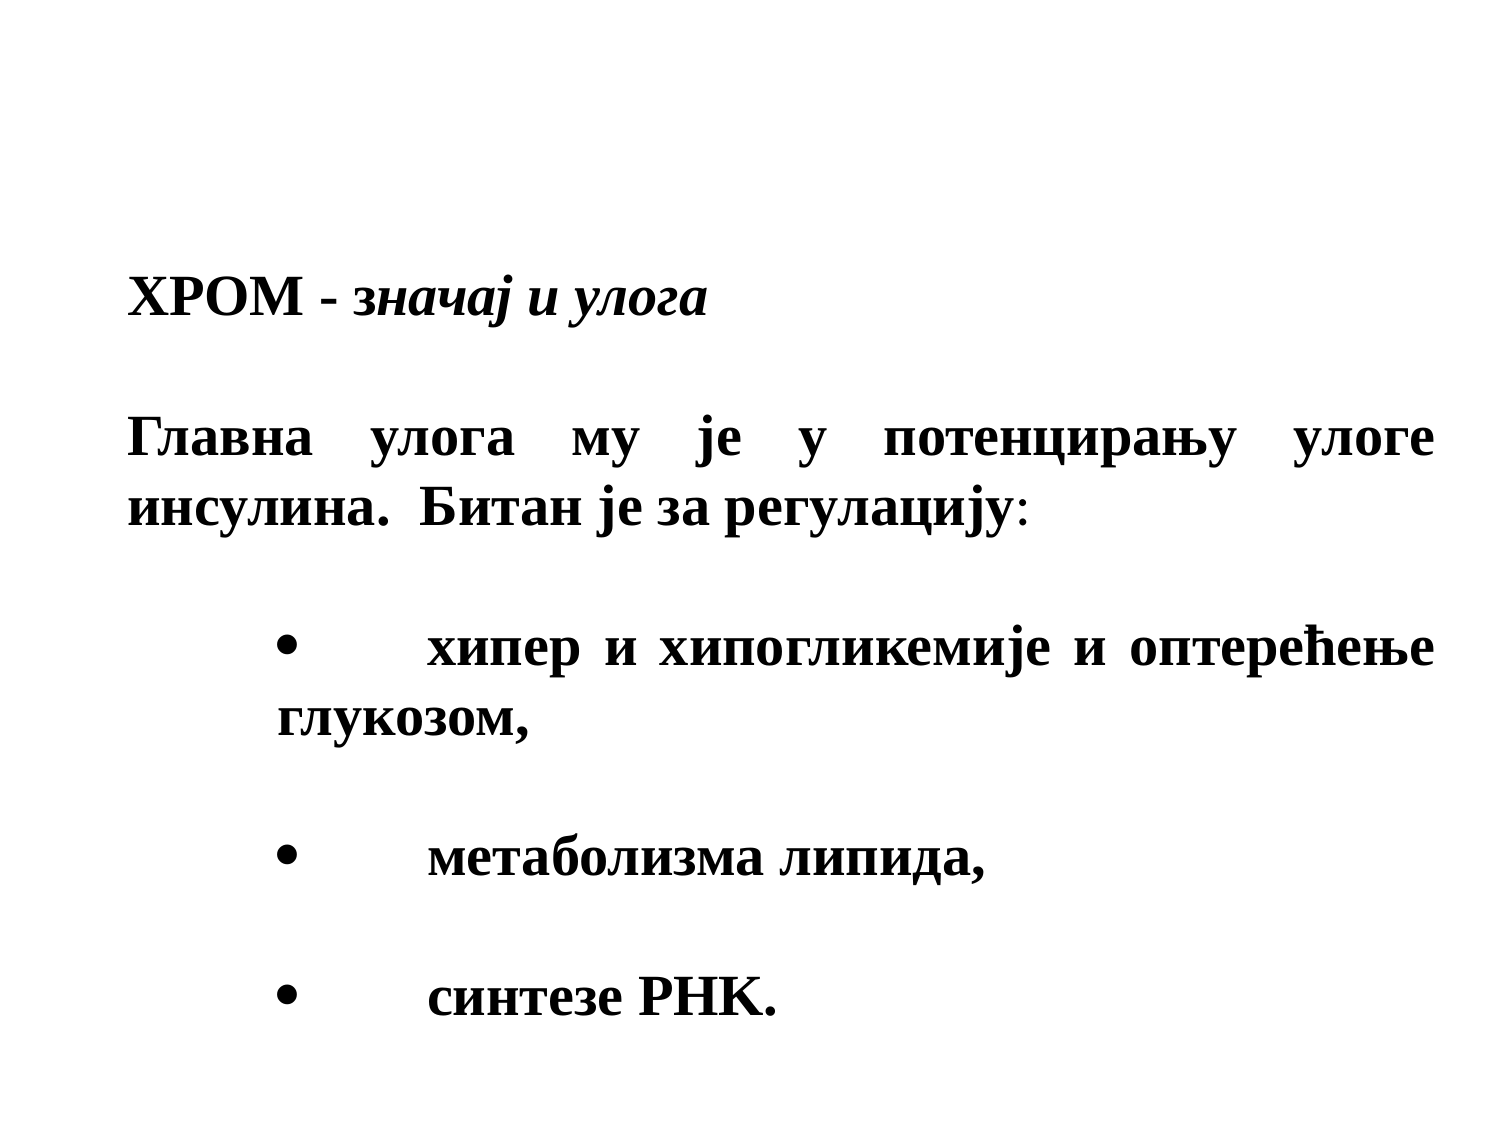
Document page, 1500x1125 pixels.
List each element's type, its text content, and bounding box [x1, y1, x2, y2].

text_box ХРОМ - значај и улога Главна улога му је у потенцирању улоге инсулина. Битан је за регулацију: · хипер и хипогликемије и оптерећење глукозом, · метаболизма липида, · синтезе РНK. [112, 249, 1450, 1095]
